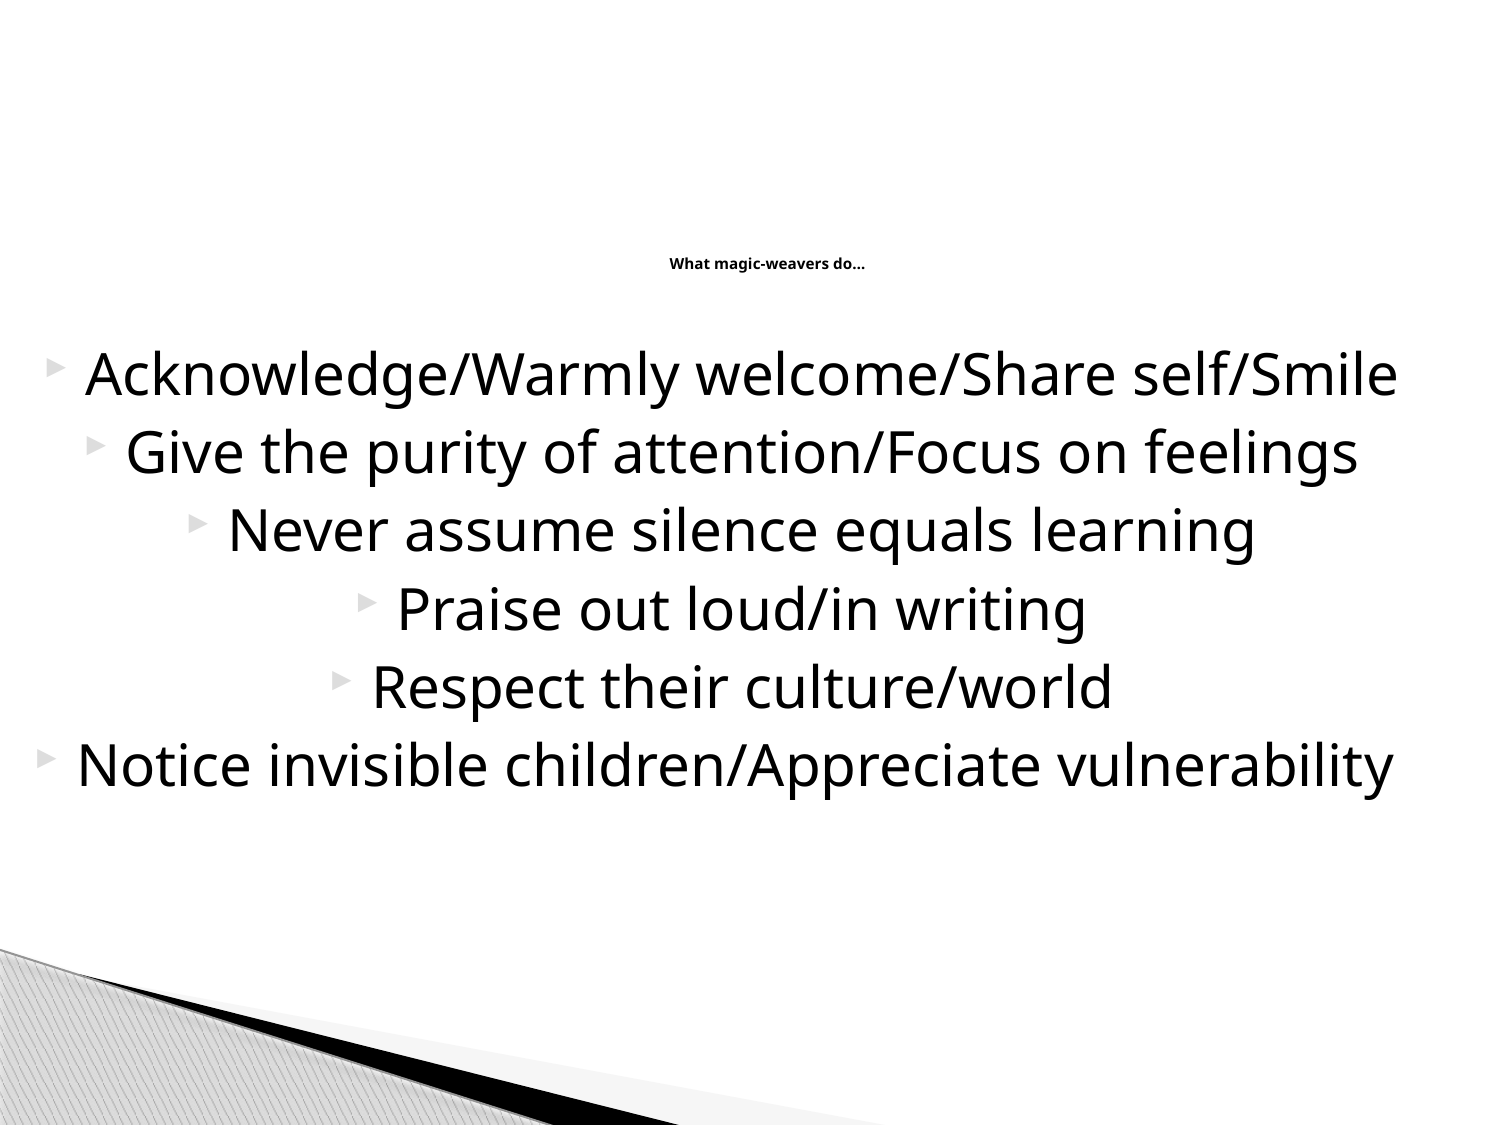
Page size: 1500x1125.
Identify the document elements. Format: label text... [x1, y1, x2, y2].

title What magic-weavers do… [35, 246, 1500, 337]
list Acknowledge/Warmly welcome/Share self/Smile Give the purity of attention/Focus on feelings Never assume silence equals learning Praise out loud/in writing Respect their culture/world Notice invisible children/Appreciate vulnerability [0, 251, 1425, 1125]
